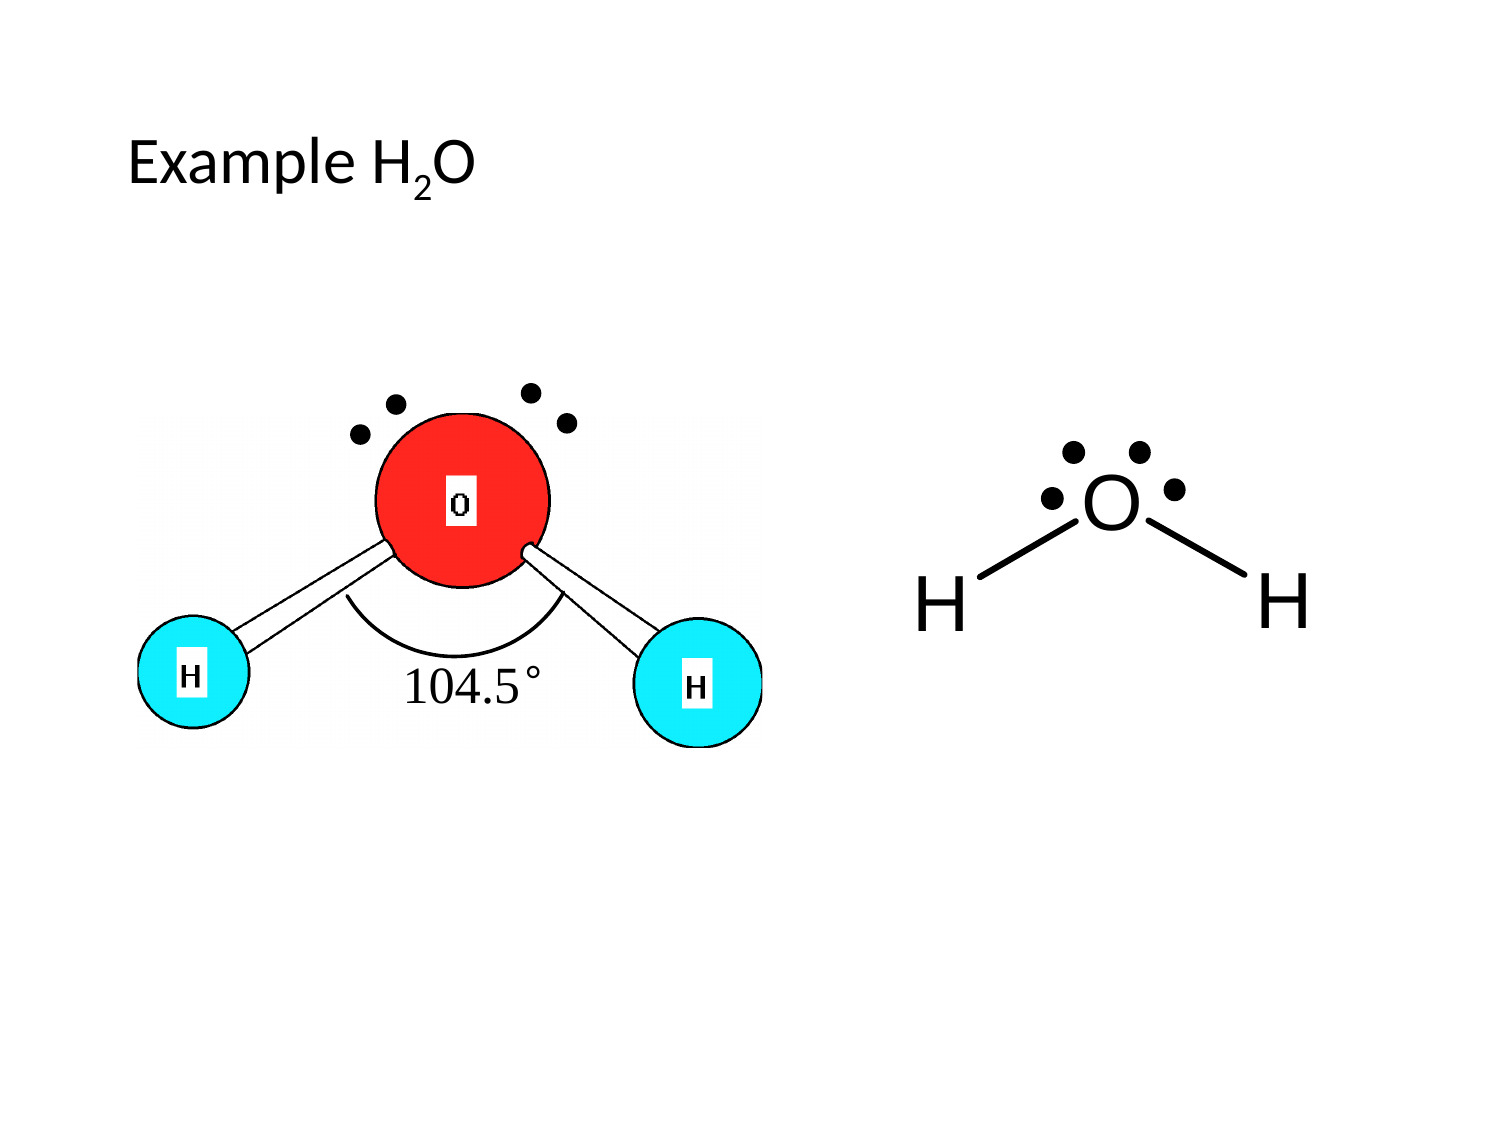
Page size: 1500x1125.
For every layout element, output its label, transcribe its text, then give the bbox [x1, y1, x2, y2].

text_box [912, 424, 1313, 632]
title Example H2O [112, 99, 1388, 226]
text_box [137, 374, 763, 748]
